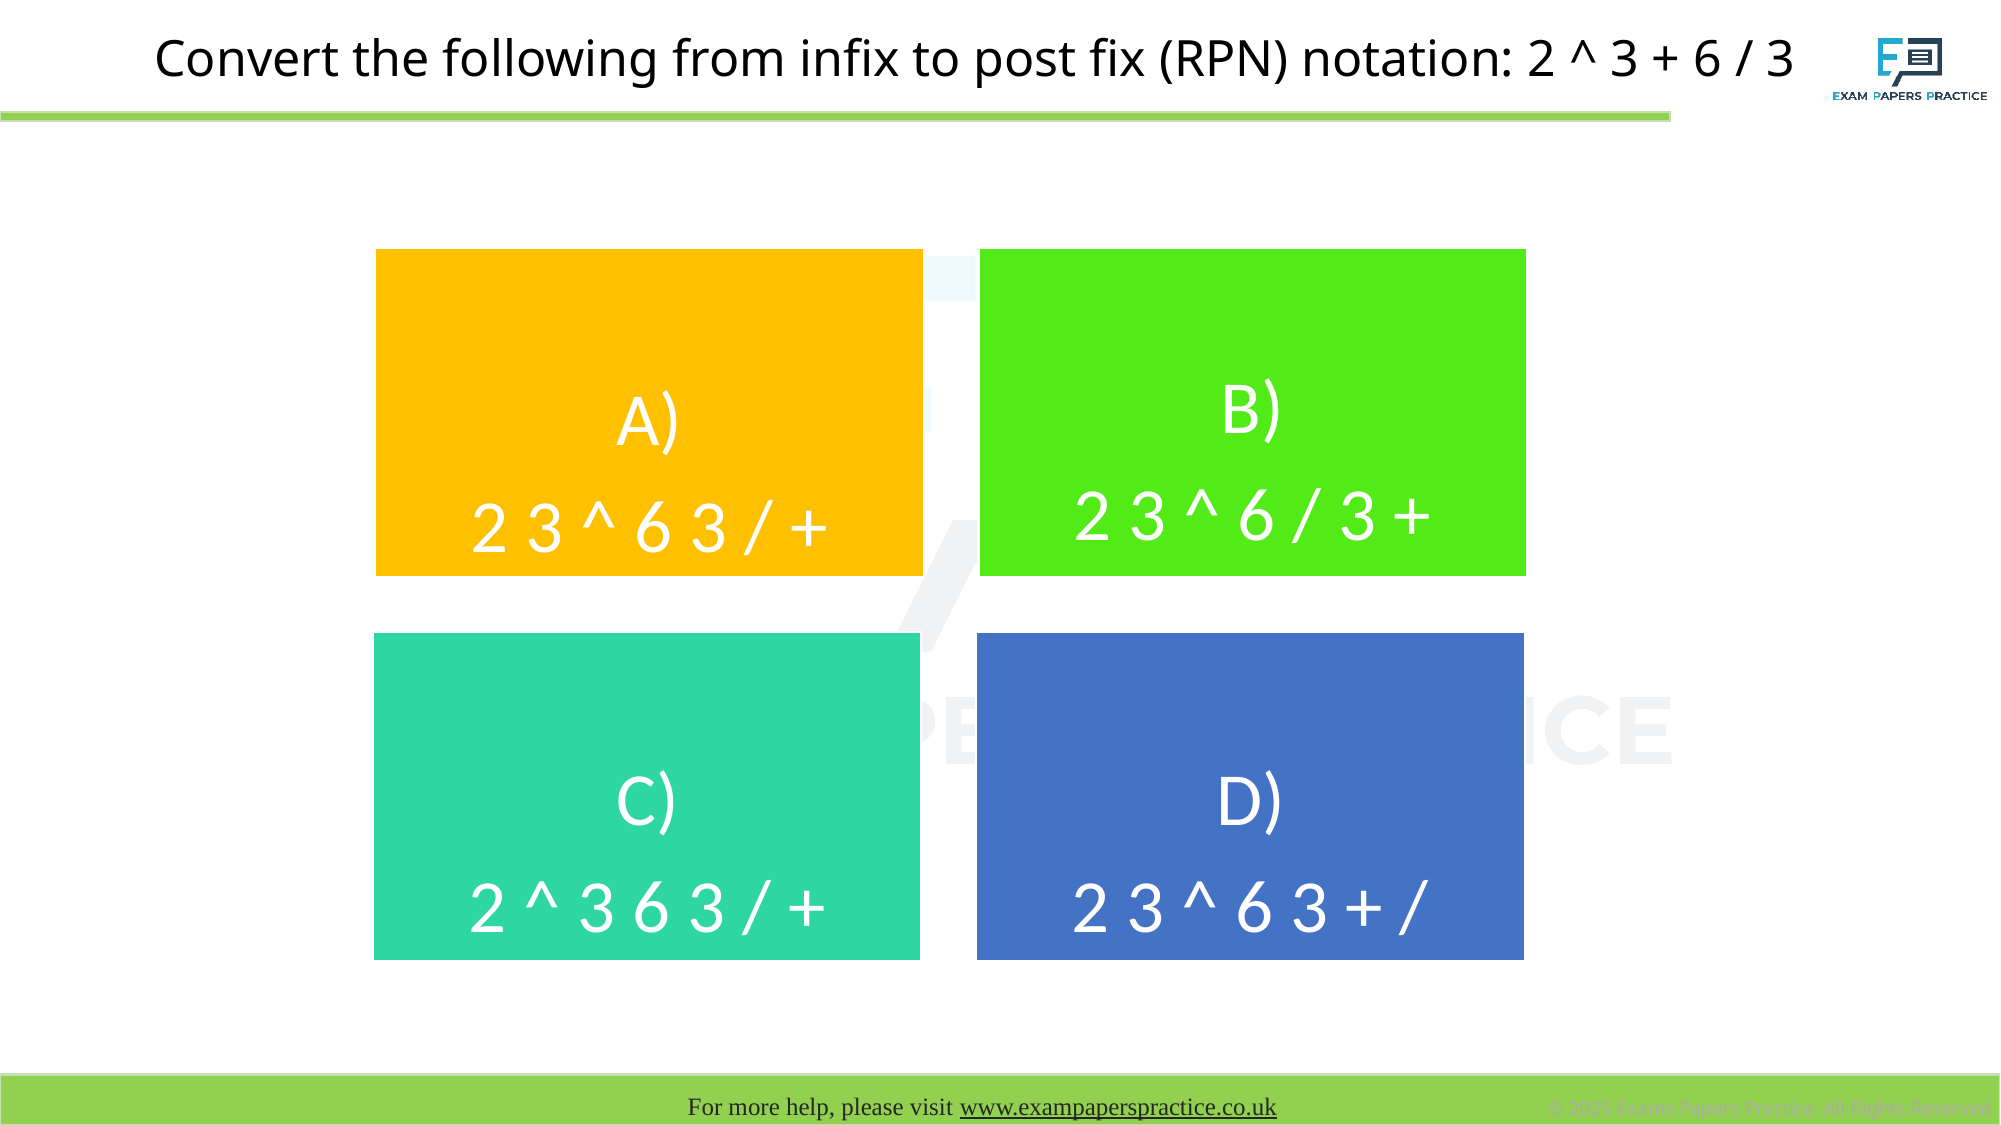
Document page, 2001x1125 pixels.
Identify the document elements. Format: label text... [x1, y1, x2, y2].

title Convert the following from infix to post fix (RPN) notation: 2 ^ 3 + 6 / 3 [139, 0, 1939, 169]
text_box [88, 247, 1814, 962]
